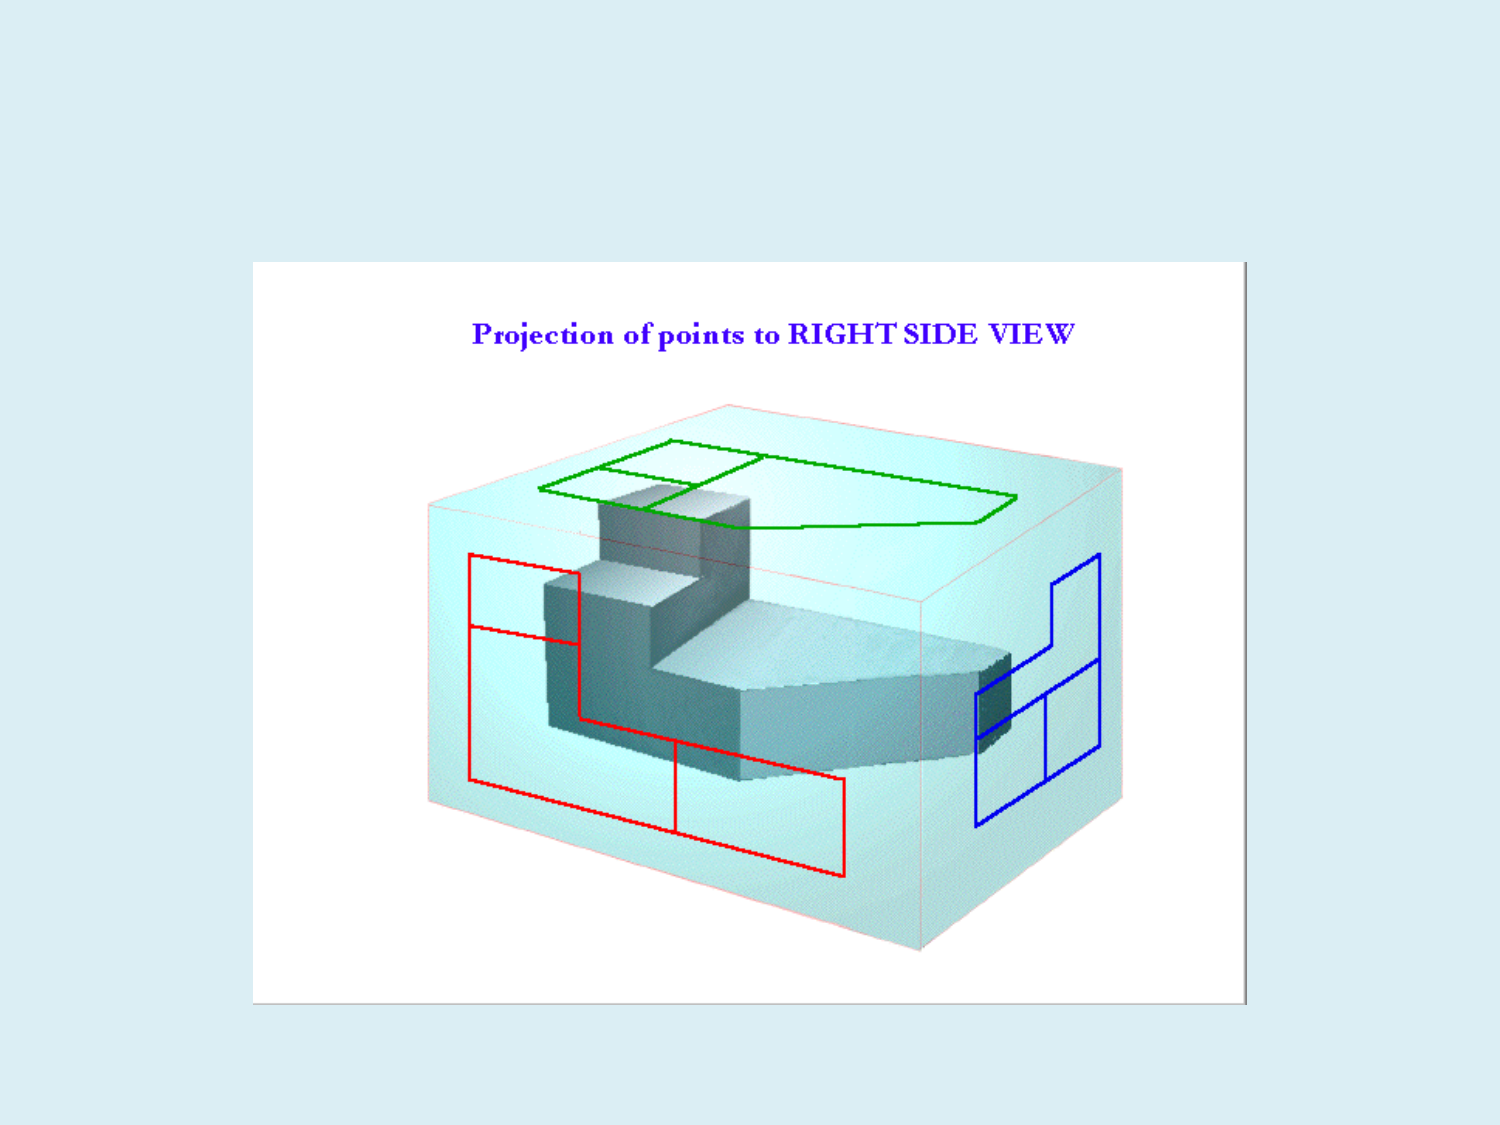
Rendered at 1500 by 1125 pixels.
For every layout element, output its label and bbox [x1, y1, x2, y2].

list [253, 262, 1247, 1006]
